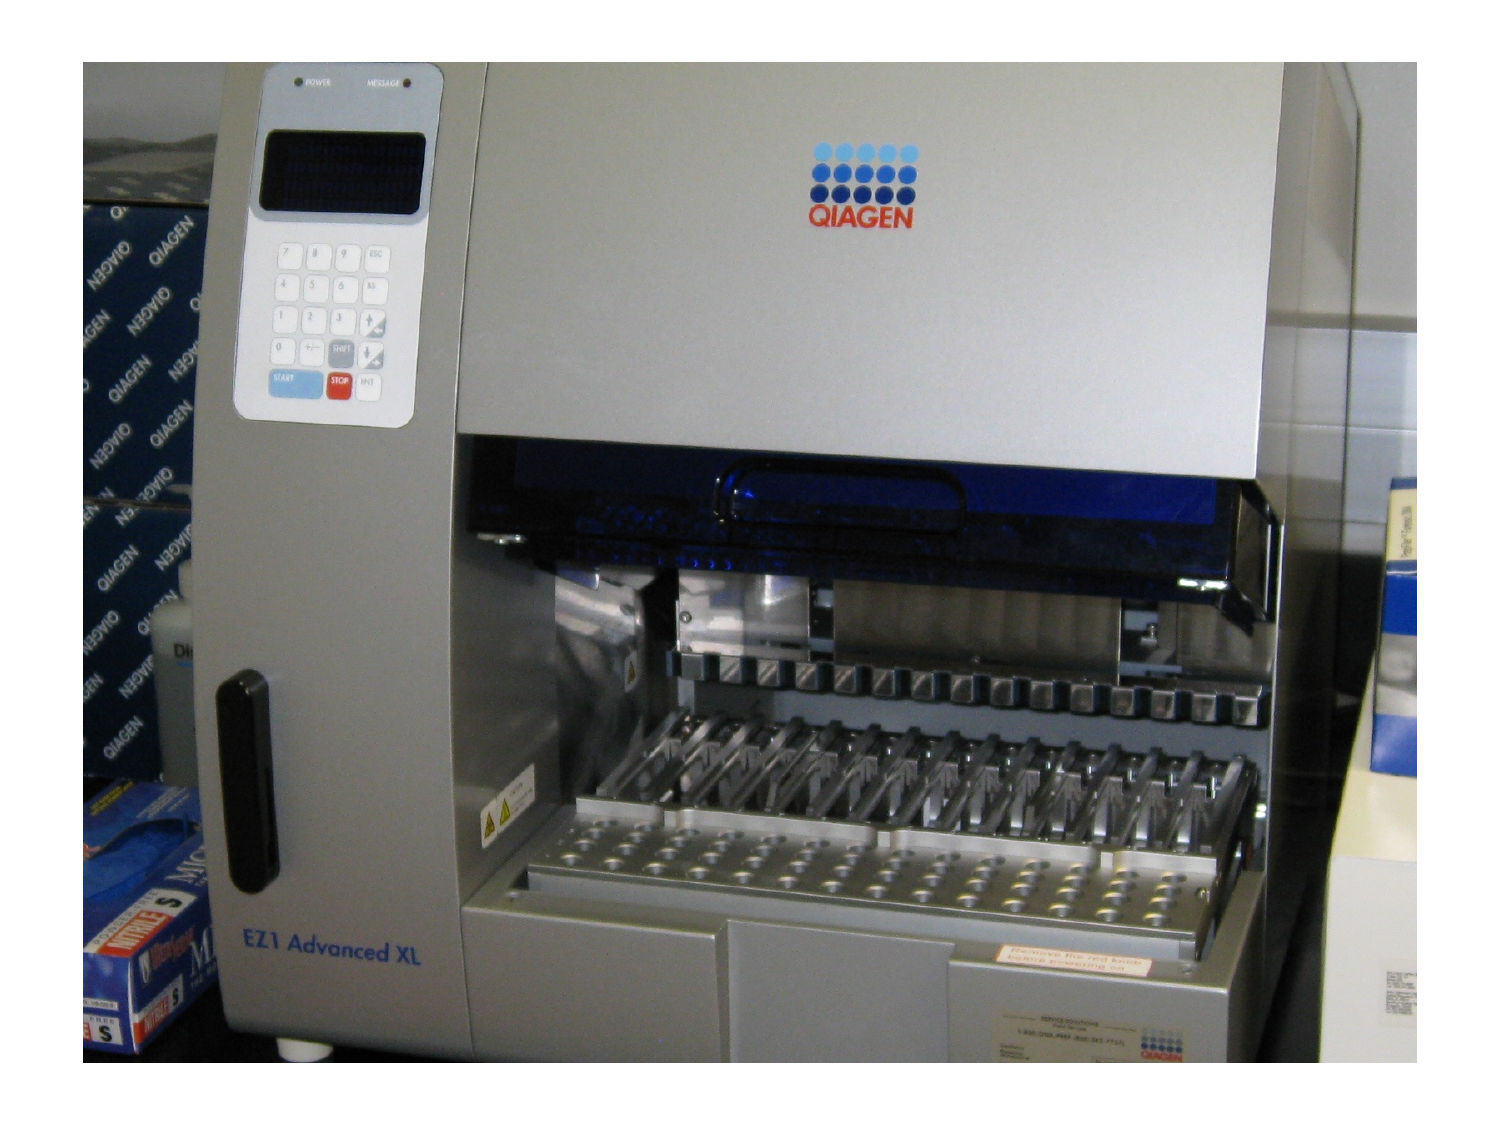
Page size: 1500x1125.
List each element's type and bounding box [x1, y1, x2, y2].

picture [83, 62, 1417, 1063]
